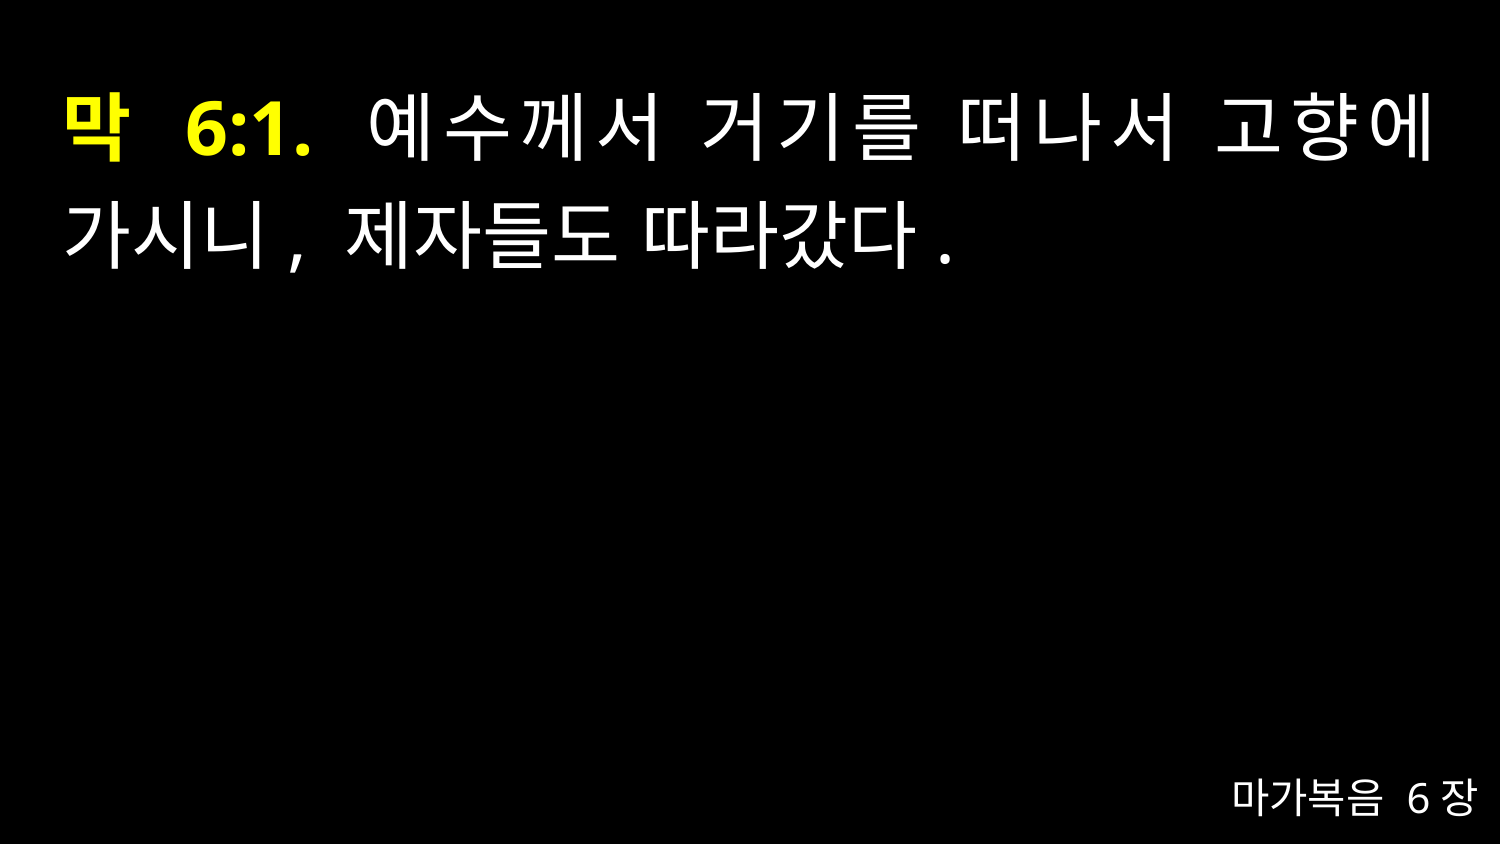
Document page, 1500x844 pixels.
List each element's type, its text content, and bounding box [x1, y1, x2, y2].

subtitle 마가복음 6장 [916, 770, 1500, 844]
title 막 6:1. 예수께서 거기를 떠나서 고향에 가시니, 제자들도 따라갔다. [0, 0, 1500, 844]
